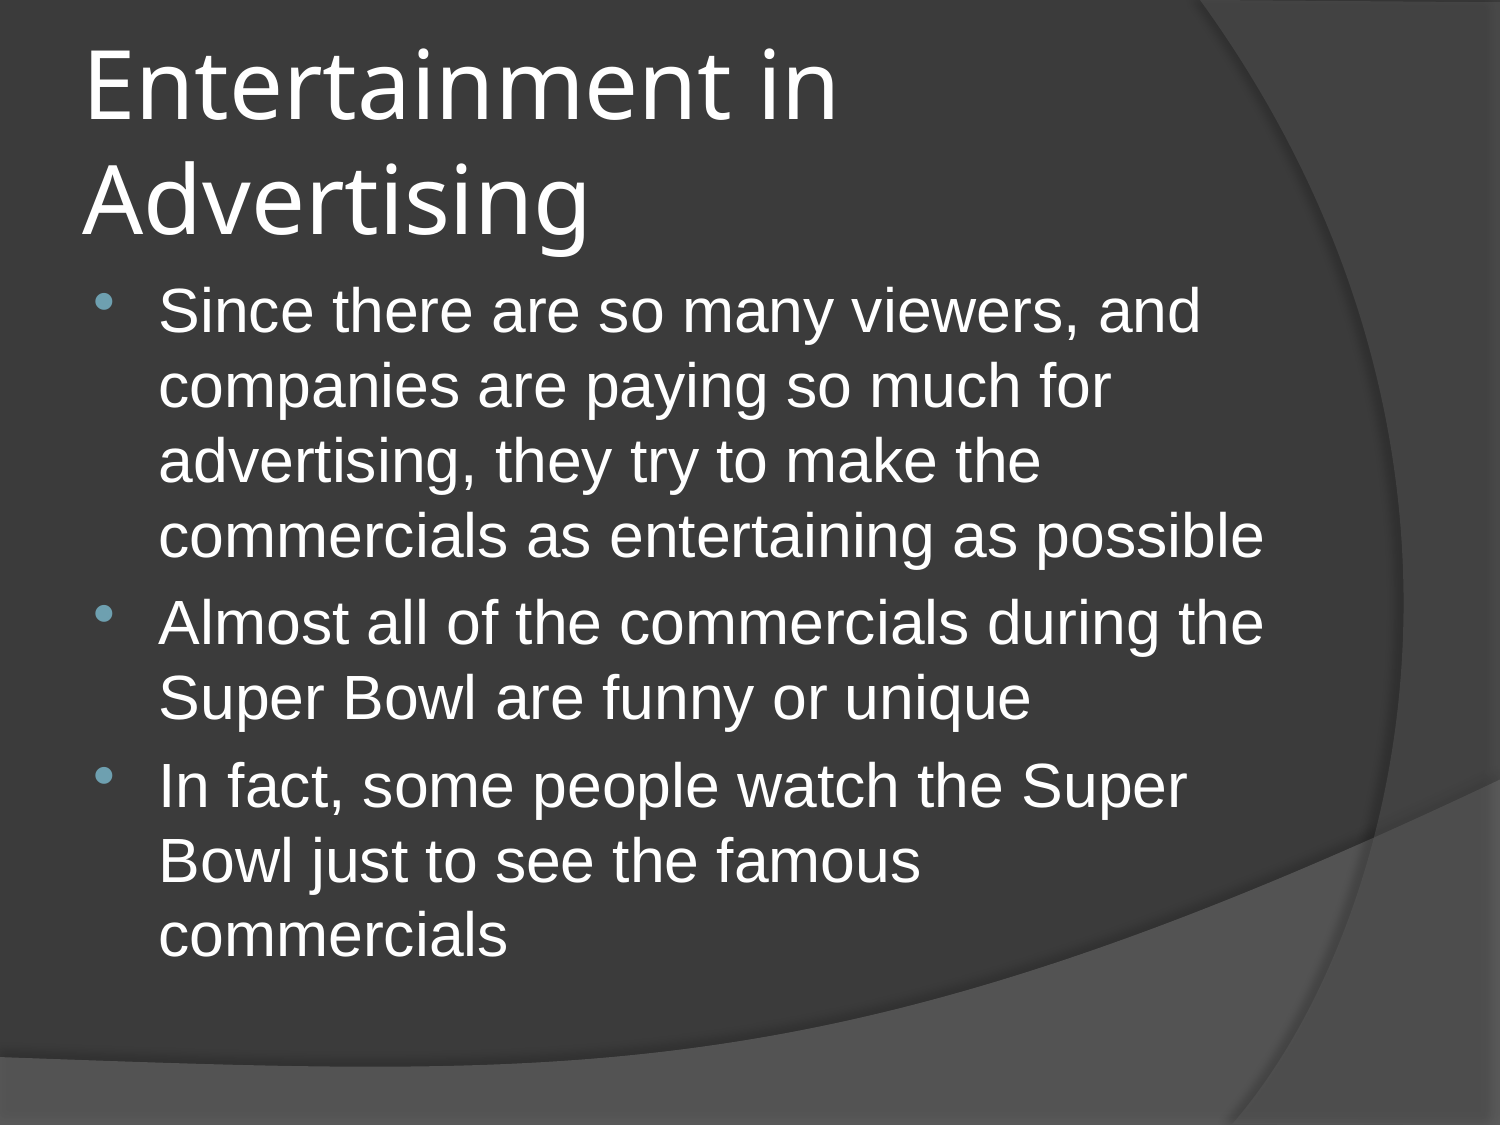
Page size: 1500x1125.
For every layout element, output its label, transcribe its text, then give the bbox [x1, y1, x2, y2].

title Entertainment in Advertising [75, 45, 1300, 233]
list Since there are so many viewers, and companies are paying so much for advertising, they try to make the commercials as entertaining as possible Almost all of the commercials during the Super Bowl are funny or unique In fact, some people watch the Super Bowl just to see the famous commercials [75, 262, 1300, 1005]
